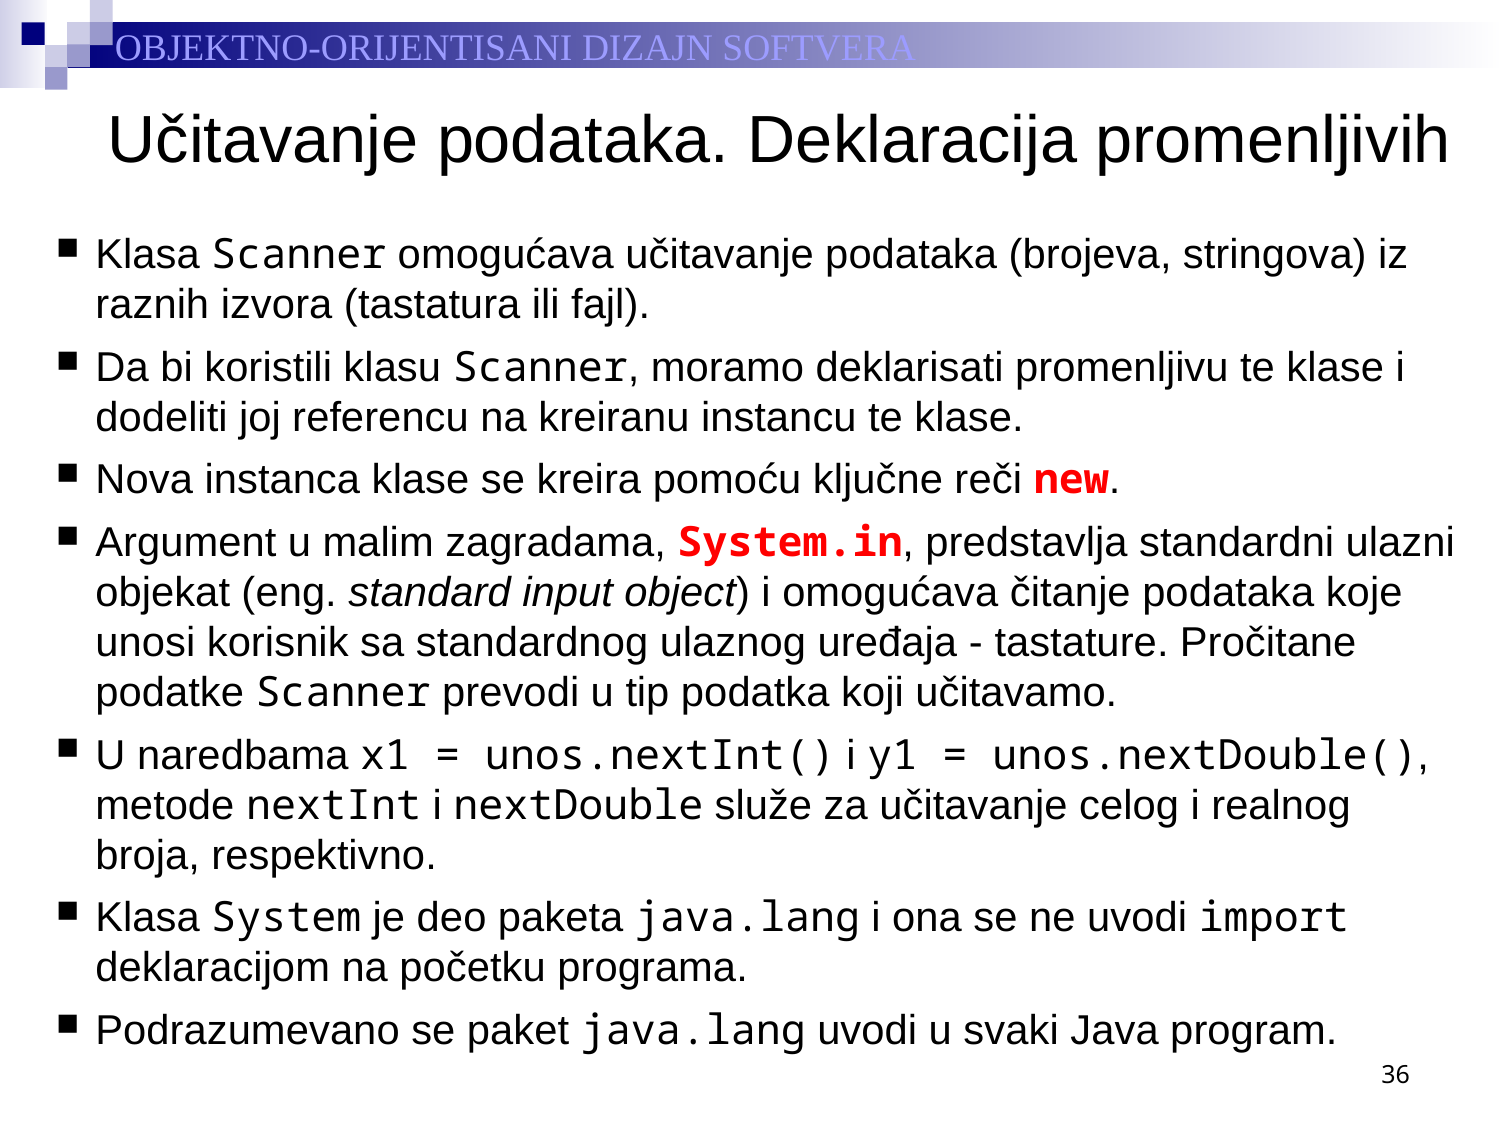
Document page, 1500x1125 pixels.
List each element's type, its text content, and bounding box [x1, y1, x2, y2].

slide_number 36 [1074, 1024, 1426, 1101]
text_box Klasa Scanner omogućava učitavanje podataka (brojeva, stringova) iz raznih izvora (tastatura ili fajl). Da bi koristili klasu Scanner, moramo deklarisati promenljivu te klase i dodeliti joj referencu na kreiranu instancu te klase. Nova instanca klase se kreira pomoću ključne reči new. Argument u malim zagradama, System.in, predstavlja standardni ulazni objekat (eng. standard input object) i omogućava čitanje podataka koje unosi korisnik sa standardnog ulaznog uređaja - tastature. Pročitane podatke Scanner prevodi u tip podatka koji učitavamo. U naredbama x1 = unos.nextInt() i y1 = unos.nextDouble(), metode nextInt i nextDouble služe za učitavanje celog i realnog broja, respektivno. Klasa System je deo paketa java.lang i ona se ne uvodi import deklaracijom na početku programa. Podrazumevano se paket java.lang uvodi u svaki Java program. [41, 219, 1477, 1071]
title Učitavanje podataka. Deklaracija promenljivih [92, 75, 1471, 197]
